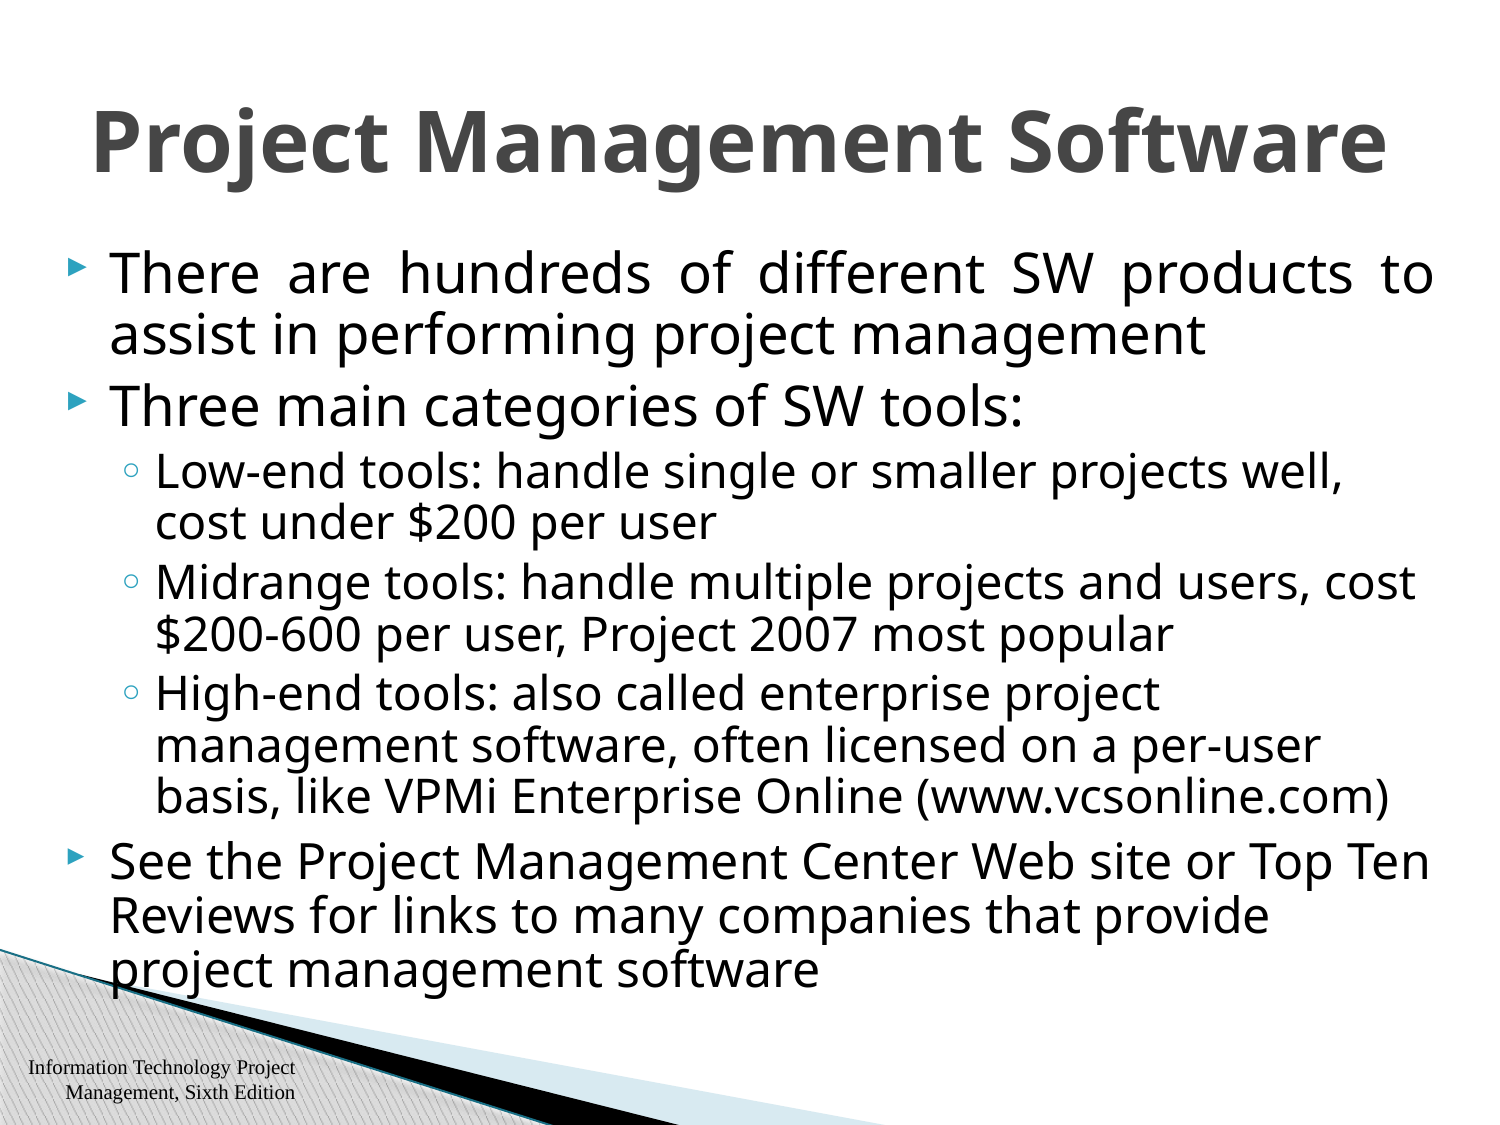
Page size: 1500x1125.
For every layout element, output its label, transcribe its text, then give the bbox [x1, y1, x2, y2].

title Project Management Software [75, 45, 1425, 233]
footer Information Technology Project Management, Sixth Edition [0, 1051, 311, 1112]
list There are hundreds of different SW products to assist in performing project management Three main categories of SW tools: Low-end tools: handle single or smaller projects well, cost under $200 per user Midrange tools: handle multiple projects and users, cost $200-600 per user, Project 2007 most popular High-end tools: also called enterprise project management software, often licensed on a per-user basis, like VPMi Enterprise Online (www.vcsonline.com) See the Project Management Center Web site or Top Ten Reviews for links to many companies that provide project management software [50, 237, 1450, 1038]
